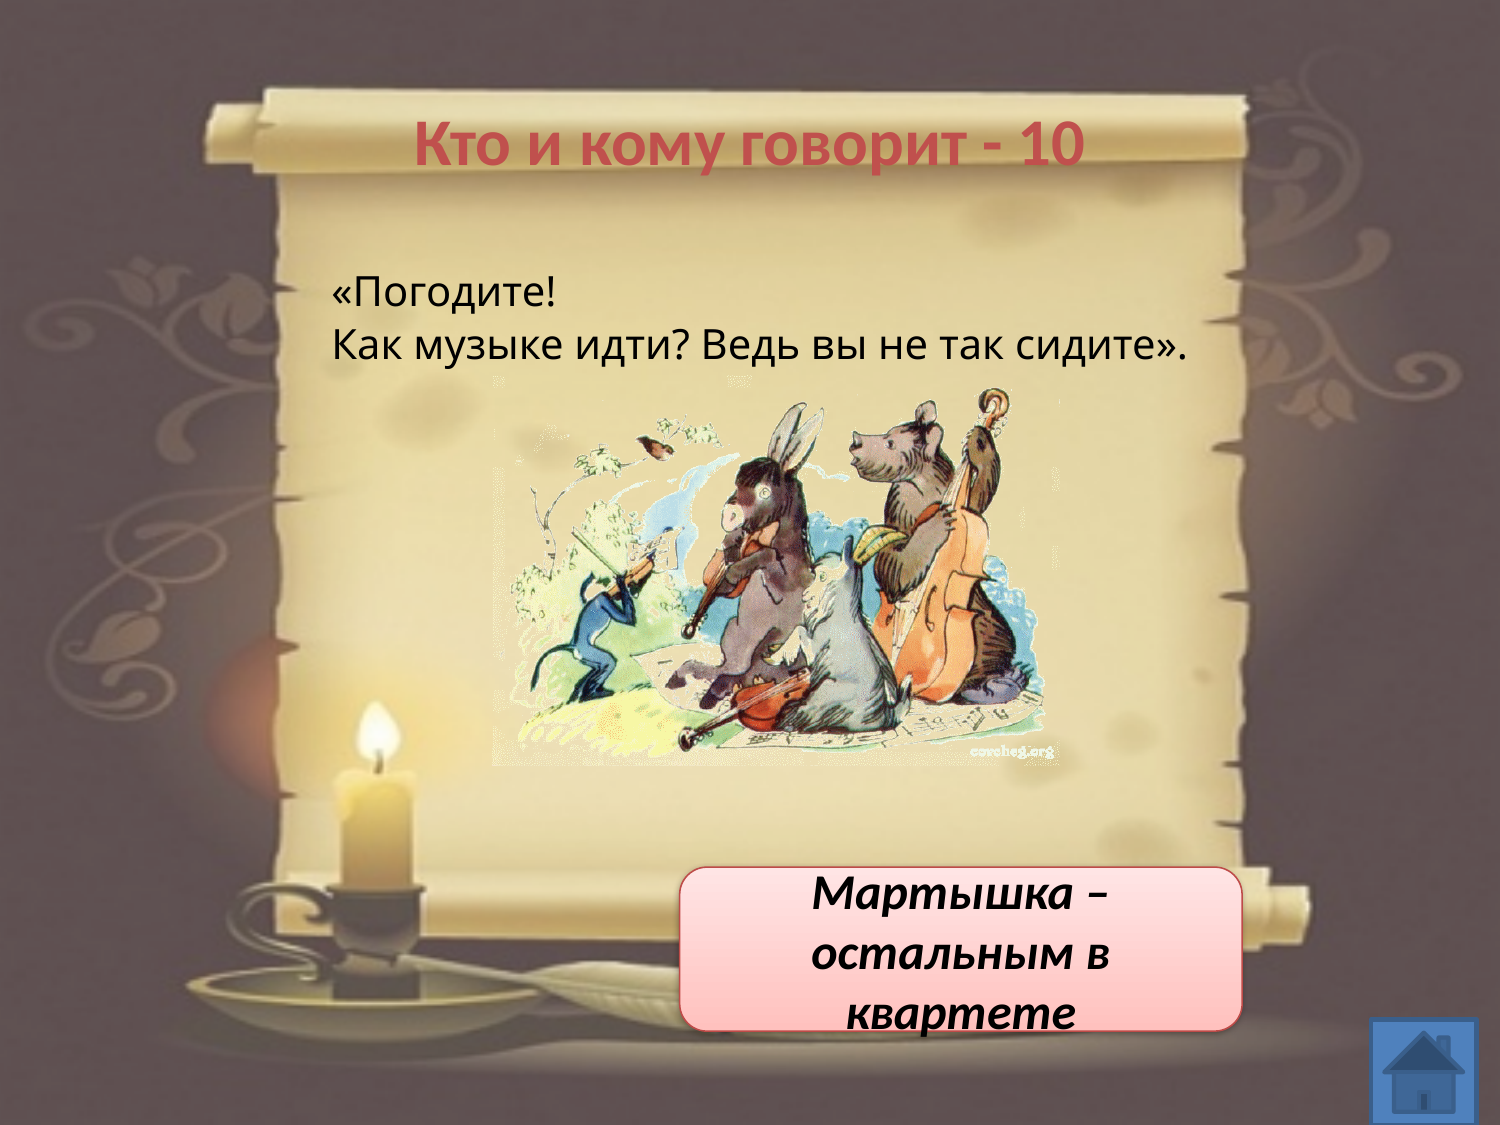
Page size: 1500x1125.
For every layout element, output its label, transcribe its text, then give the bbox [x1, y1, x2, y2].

title Кто и кому говорит - 10 [74, 44, 1426, 233]
title Чьё это? - 10 [0, 0, 1500, 1125]
list «Погодите! Как музыке идти? Ведь вы не так сидите». [316, 262, 1208, 458]
text_box [1369, 1017, 1479, 1125]
text_box Мартышка – остальным в квартете [678, 866, 1243, 1032]
picture [491, 374, 1060, 766]
